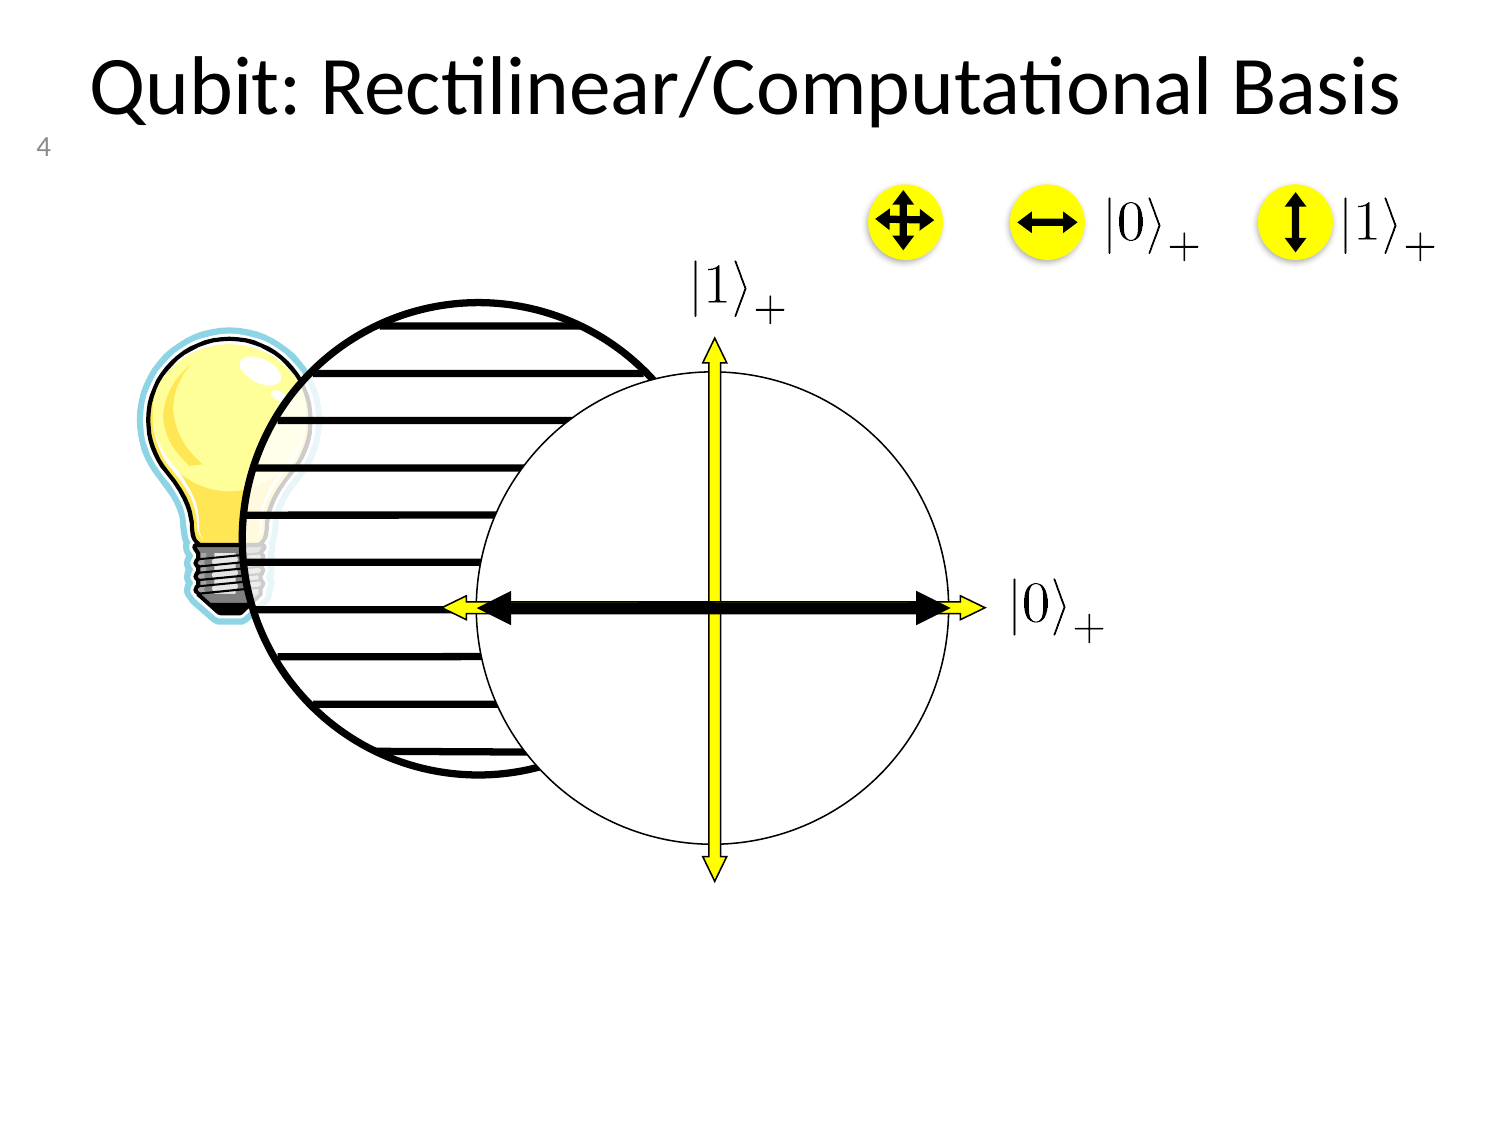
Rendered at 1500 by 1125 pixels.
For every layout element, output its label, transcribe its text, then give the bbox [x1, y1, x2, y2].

picture [1008, 577, 1105, 646]
title Qubit: Rectilinear/Computational Basis [74, 23, 1459, 176]
picture [135, 326, 241, 626]
text_box [719, 609, 938, 614]
picture [1104, 195, 1200, 264]
text_box [702, 614, 727, 882]
text_box [939, 595, 986, 620]
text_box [241, 302, 715, 776]
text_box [867, 184, 944, 261]
picture [690, 258, 786, 327]
picture [1339, 196, 1436, 264]
text_box [719, 601, 938, 607]
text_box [1257, 184, 1334, 261]
text_box [554, 784, 708, 845]
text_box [1009, 184, 1086, 261]
text_box [721, 614, 949, 845]
text_box [719, 346, 727, 601]
text_box [719, 601, 951, 615]
text_box [721, 372, 949, 601]
